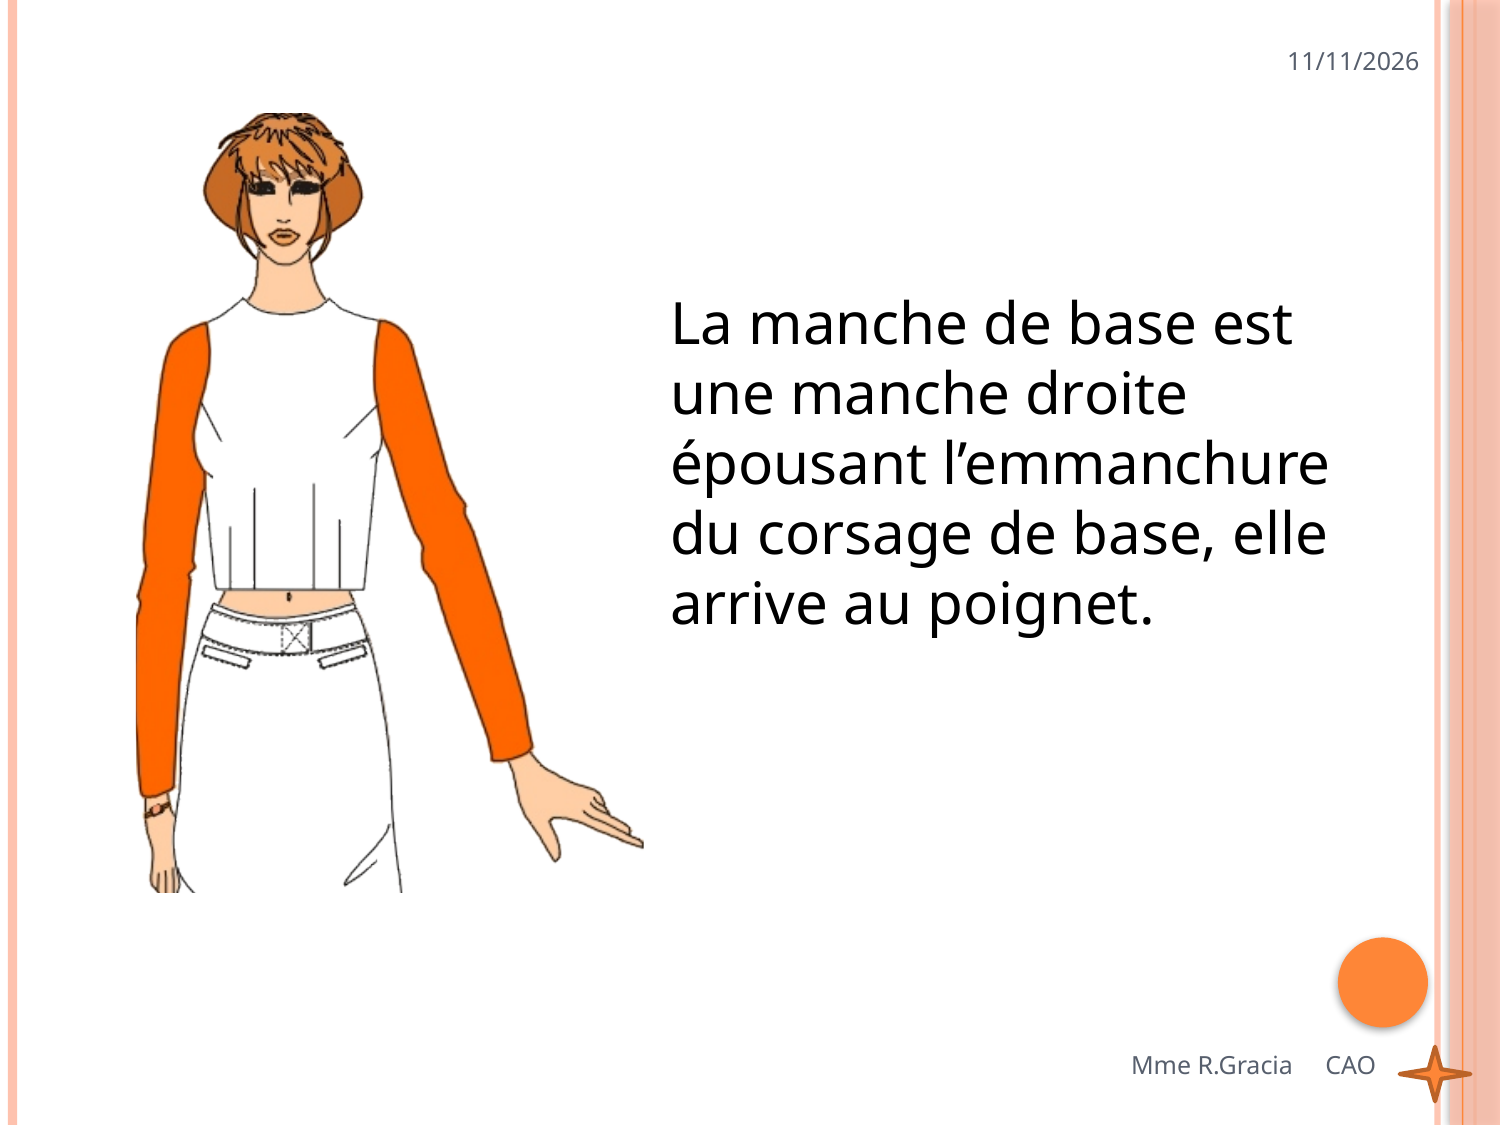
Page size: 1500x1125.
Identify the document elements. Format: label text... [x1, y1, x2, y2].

footer Mme R.Gracia CAO [1116, 1035, 1436, 1095]
text_box [1397, 1044, 1473, 1104]
text_box La manche de base est une manche droite épousant l’emmanchure du corsage de base, elle arrive au poignet. [655, 278, 1353, 644]
picture [135, 113, 645, 894]
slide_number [1104, 30, 1435, 94]
